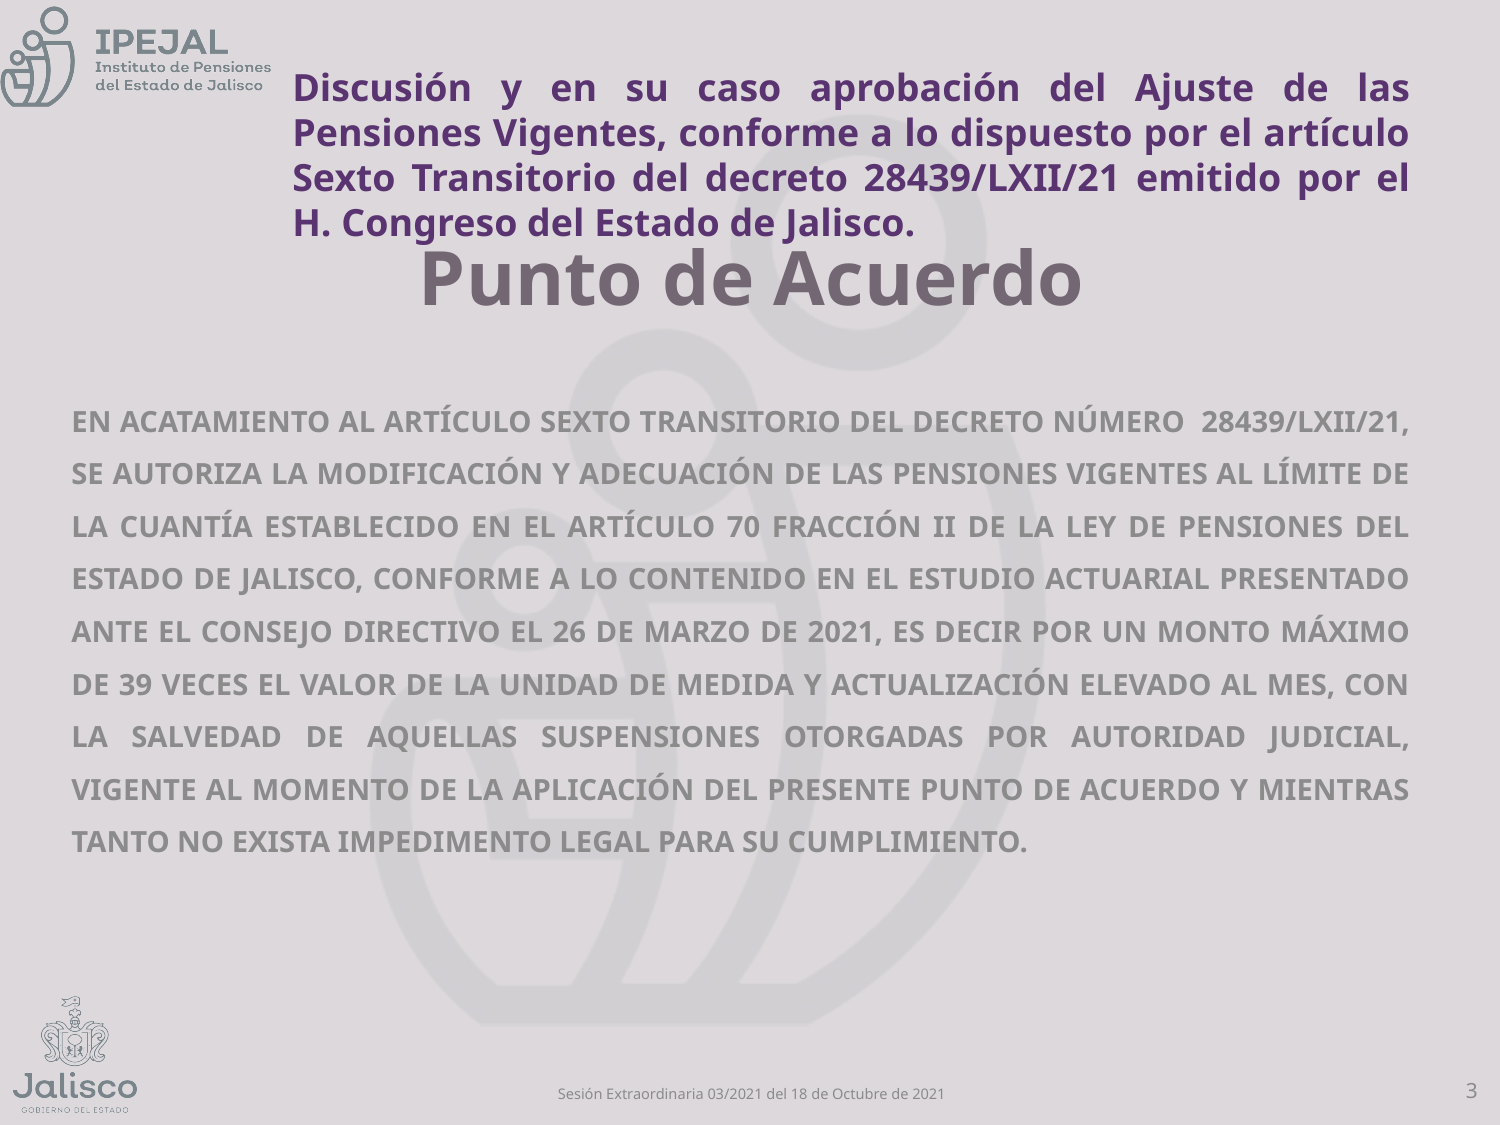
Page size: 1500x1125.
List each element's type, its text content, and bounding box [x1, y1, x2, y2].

picture [0, 6, 271, 107]
text_box Discusión y en su caso aprobación del Ajuste de las Pensiones Vigentes, conforme a lo dispuesto por el artículo Sexto Transitorio del decreto 28439/LXII/21 emitido por el H. Congreso del Estado de Jalisco. [277, 57, 1427, 252]
slide_number 3 [1404, 1061, 1493, 1122]
subtitle EN ACATAMIENTO AL ARTÍCULO SEXTO TRANSITORIO DEL DECRETO NÚMERO 28439/LXII/21, SE AUTORIZA LA MODIFICACIÓN Y ADECUACIÓN DE LAS PENSIONES VIGENTES AL LÍMITE DE LA CUANTÍA ESTABLECIDO EN EL ARTÍCULO 70 FRACCIÓN II DE LA LEY DE PENSIONES DEL ESTADO DE JALISCO, CONFORME A LO CONTENIDO EN EL ESTUDIO ACTUARIAL PRESENTADO ANTE EL CONSEJO DIRECTIVO EL 26 DE MARZO DE 2021, ES DECIR POR UN MONTO MÁXIMO DE 39 VECES EL VALOR DE LA UNIDAD DE MEDIDA Y ACTUALIZACIÓN ELEVADO AL MES, CON LA SALVEDAD DE AQUELLAS SUSPENSIONES OTORGADAS POR AUTORIDAD JUDICIAL, VIGENTE AL MOMENTO DE LA APLICACIÓN DEL PRESENTE PUNTO DE ACUERDO Y MIENTRAS TANTO NO EXISTA IMPEDIMENTO LEGAL PARA SU CUMPLIMIENTO. [56, 377, 1427, 1011]
picture [0, 988, 166, 1125]
footer Sesión Extraordinaria 03/2021 del 18 de Octubre de 2021 [470, 1065, 1033, 1125]
title Punto de Acuerdo [114, 154, 1390, 377]
